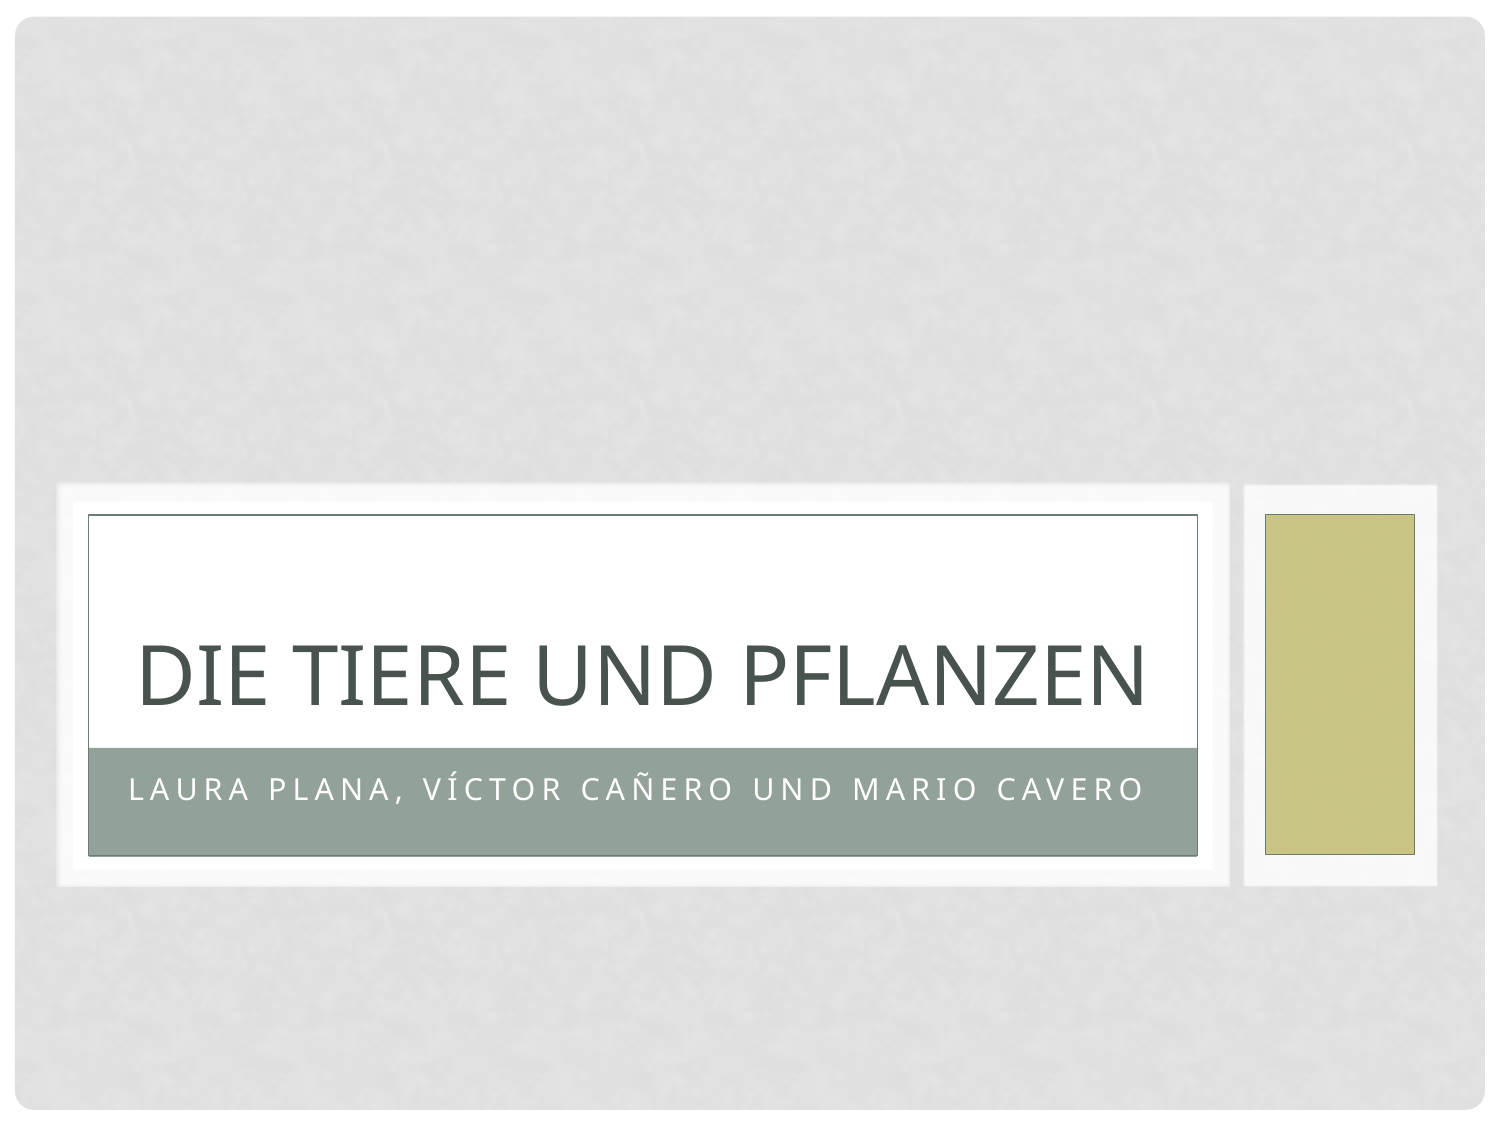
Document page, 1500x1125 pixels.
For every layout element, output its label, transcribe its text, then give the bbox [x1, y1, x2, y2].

title Die Tiere und Pflanzen [99, 529, 1187, 730]
subtitle Laura Plana, Víctor Cañero und Mario Cavero [105, 762, 1181, 838]
